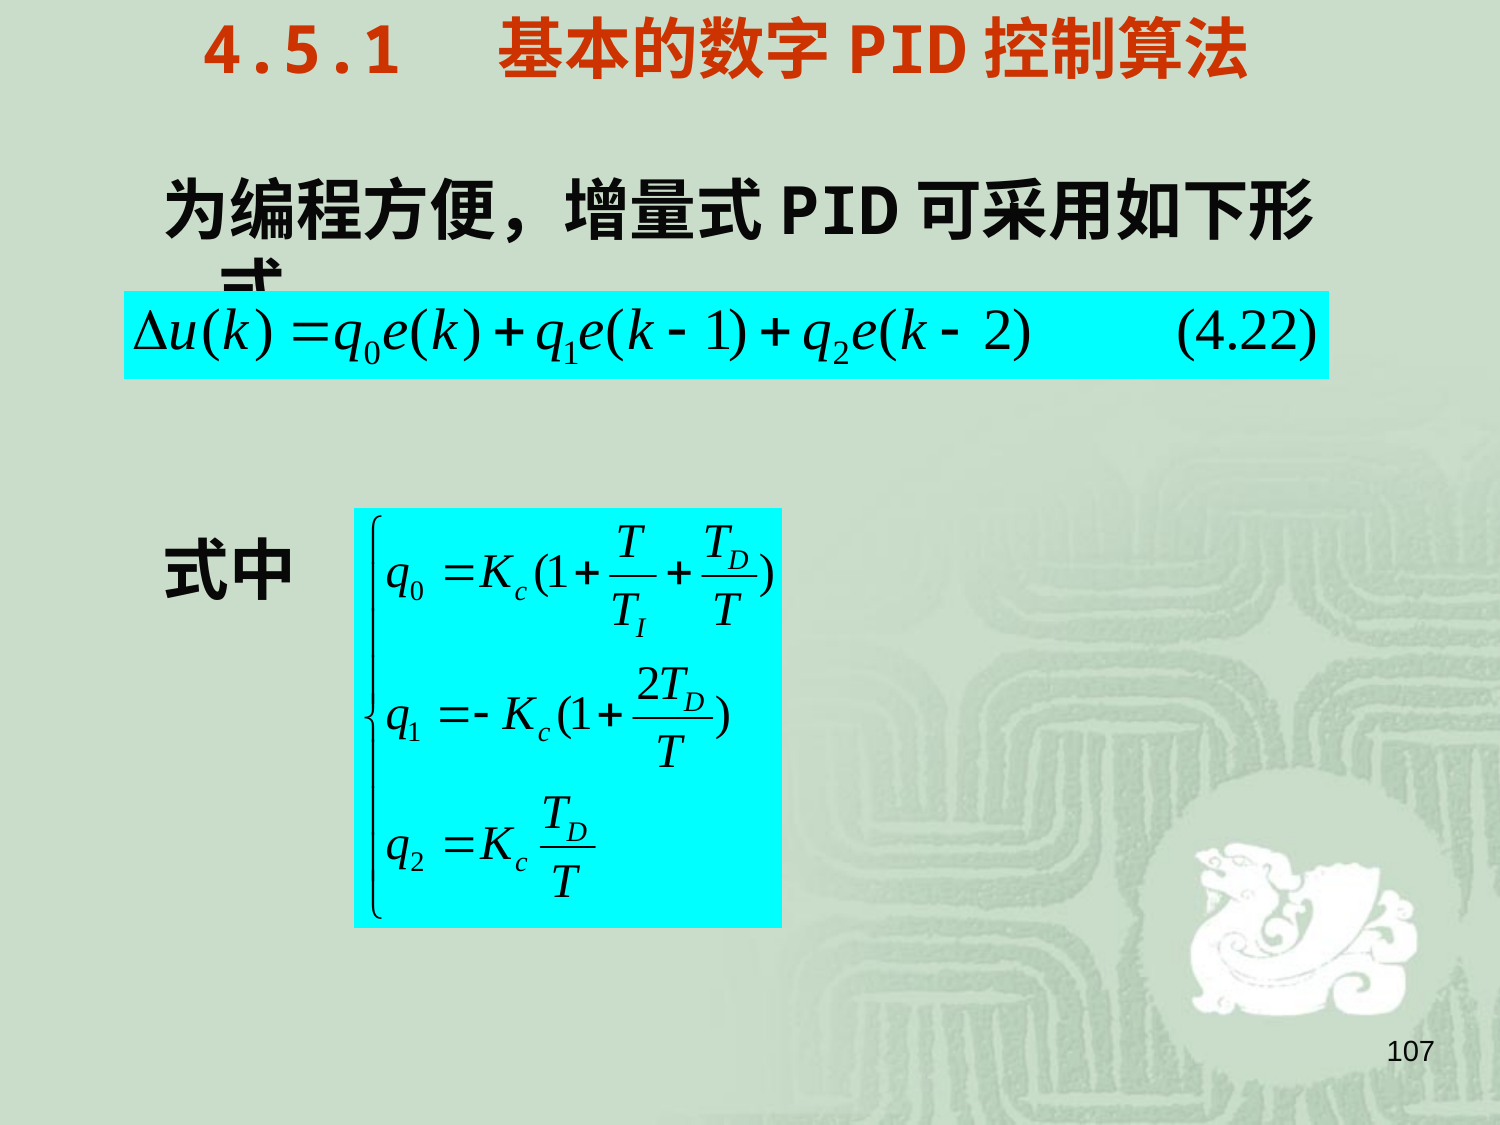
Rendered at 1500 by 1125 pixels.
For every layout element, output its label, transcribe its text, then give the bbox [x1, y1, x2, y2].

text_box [353, 507, 783, 928]
list 为编程方便，增量式PID可采用如下形式 式中 [147, 459, 1352, 970]
slide_number 107 [1074, 1024, 1451, 1103]
picture [0, 459, 1500, 1125]
picture [0, 0, 1500, 458]
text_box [123, 290, 1330, 379]
text_box 4.5.1 基本的数字PID控制算法 [187, 0, 1266, 95]
list 为编程方便，增量式PID可采用如下形式 式中 [147, 160, 1352, 458]
